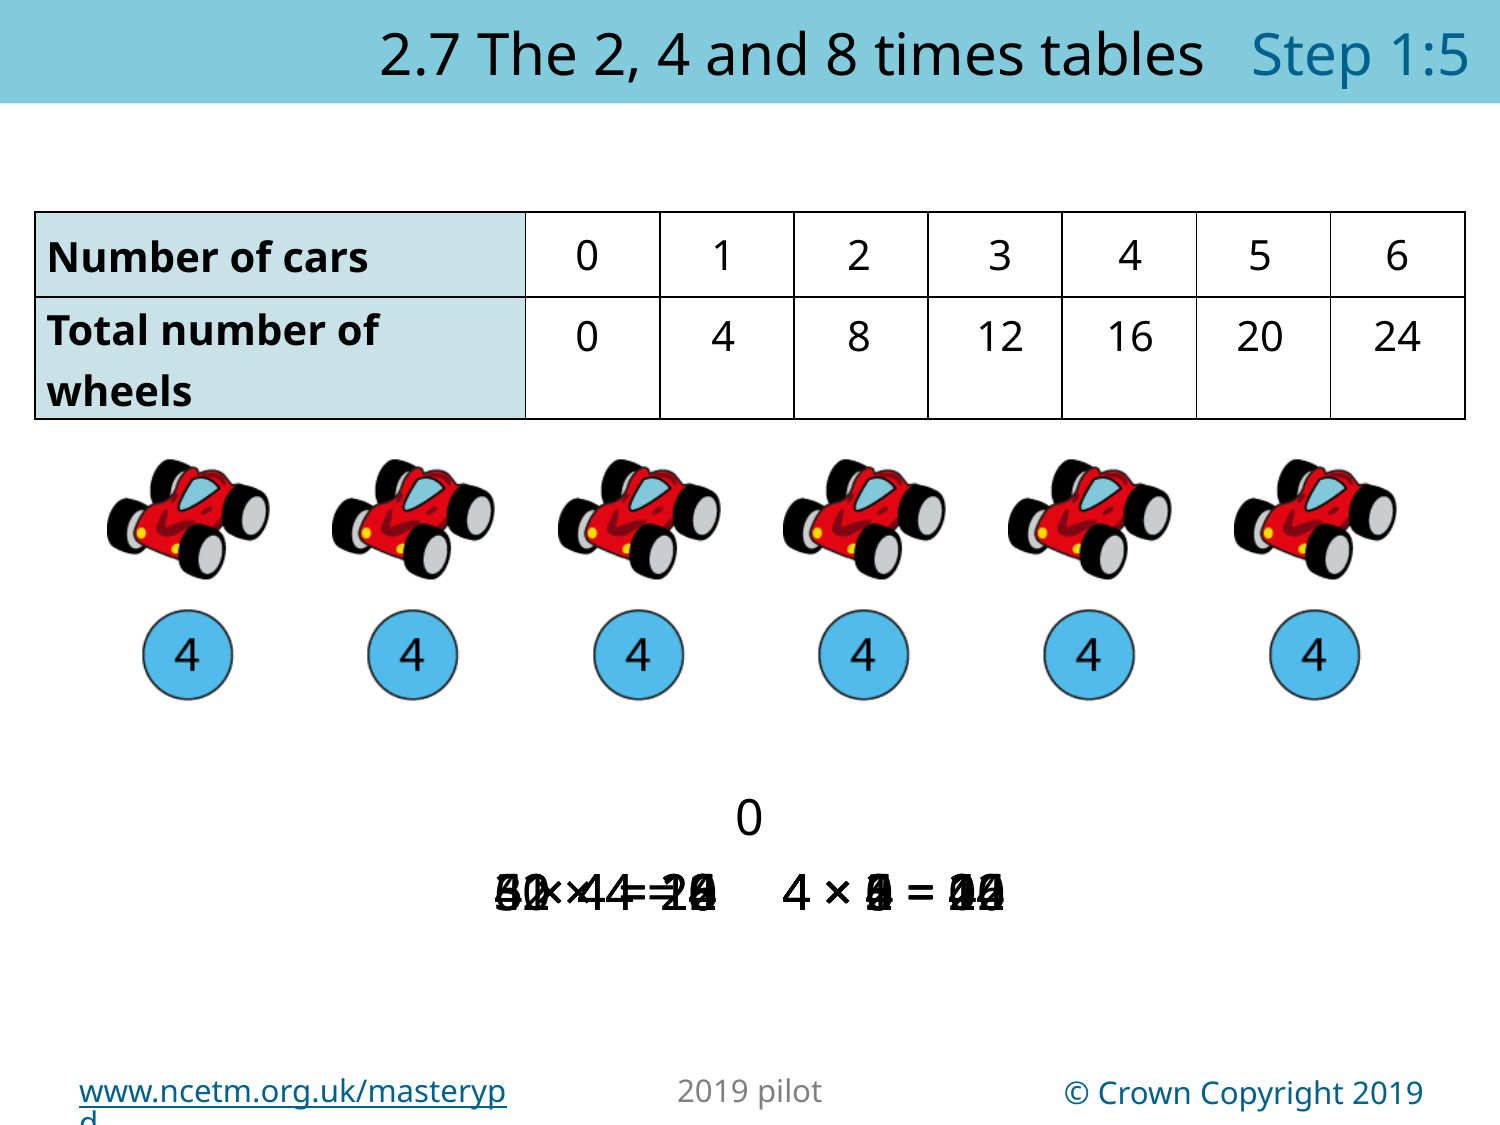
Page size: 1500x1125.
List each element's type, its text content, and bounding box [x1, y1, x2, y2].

table_cell [929, 298, 1061, 418]
picture [1008, 394, 1187, 754]
text_box 0 [560, 301, 615, 367]
text_box 0 [720, 778, 780, 852]
picture [332, 394, 511, 754]
table_cell [1331, 298, 1464, 418]
text_box 0 [560, 221, 615, 287]
text_box 6 [1370, 221, 1425, 287]
list 2.7 The 2, 4 and 8 times tables Step 1:5 [0, 0, 1500, 104]
text_box 1 [696, 221, 751, 287]
table_cell [526, 298, 659, 418]
table_cell Total number of wheels [36, 298, 525, 418]
text_box 5 [1233, 221, 1288, 287]
text_box 16 [1091, 301, 1170, 367]
table_cell [661, 298, 793, 418]
picture [557, 394, 736, 754]
text_box 2 [832, 221, 887, 287]
table_header [929, 213, 1061, 296]
table_header [795, 213, 927, 296]
text_box 4 [1103, 221, 1158, 287]
text_box 4 [696, 301, 751, 367]
table_cell [1063, 298, 1196, 418]
table_header [526, 213, 659, 296]
table_header [1197, 213, 1330, 296]
text_box 12 [961, 301, 1040, 367]
picture [107, 394, 285, 754]
text_box 5 × 4 = 20 4 × 5 = 20 [479, 852, 1021, 928]
picture [1234, 394, 1412, 754]
table_cell [1197, 298, 1330, 418]
table_cell [795, 298, 927, 392]
text_box 3 [973, 221, 1028, 287]
picture [783, 394, 961, 754]
table_header [661, 213, 793, 296]
text_box 8 [832, 301, 887, 367]
text_box 20 [1221, 301, 1300, 367]
table_header [1063, 213, 1196, 296]
table_header Number of cars [36, 213, 525, 296]
table_header [1331, 213, 1464, 296]
text_box 24 [1358, 301, 1437, 367]
